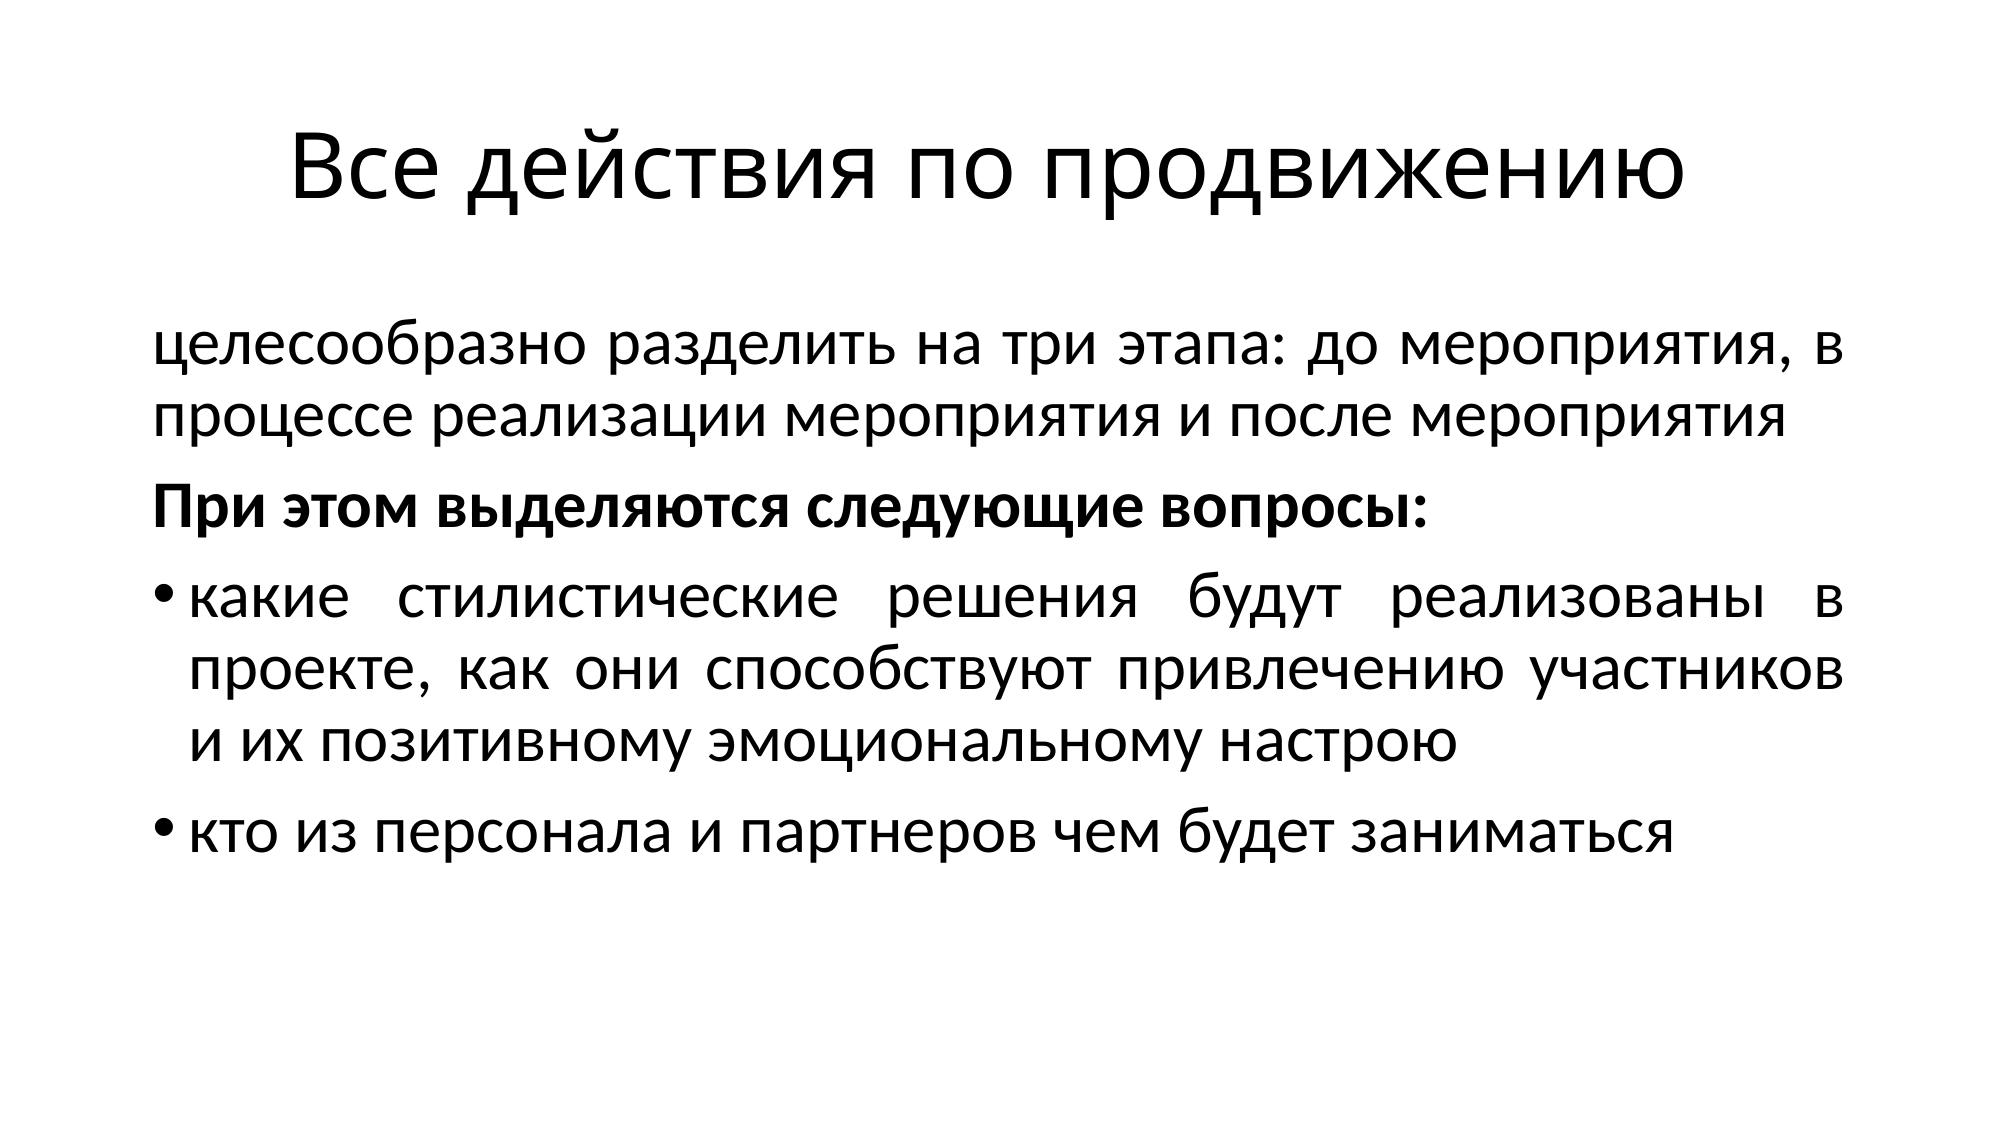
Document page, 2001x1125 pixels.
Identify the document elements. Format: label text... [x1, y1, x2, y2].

list целесообразно разделить на три этапа: до мероприятия, в процессе реализации мероприятия и после мероприятия При этом выделяются следующие вопросы: какие стилистические решения будут реализованы в проекте, как они способствуют привлечению участников и их позитивному эмоциональному настрою кто из персонала и партнеров чем будет заниматься [137, 299, 1863, 1014]
title Все действия по продвижению [137, 59, 1863, 278]
